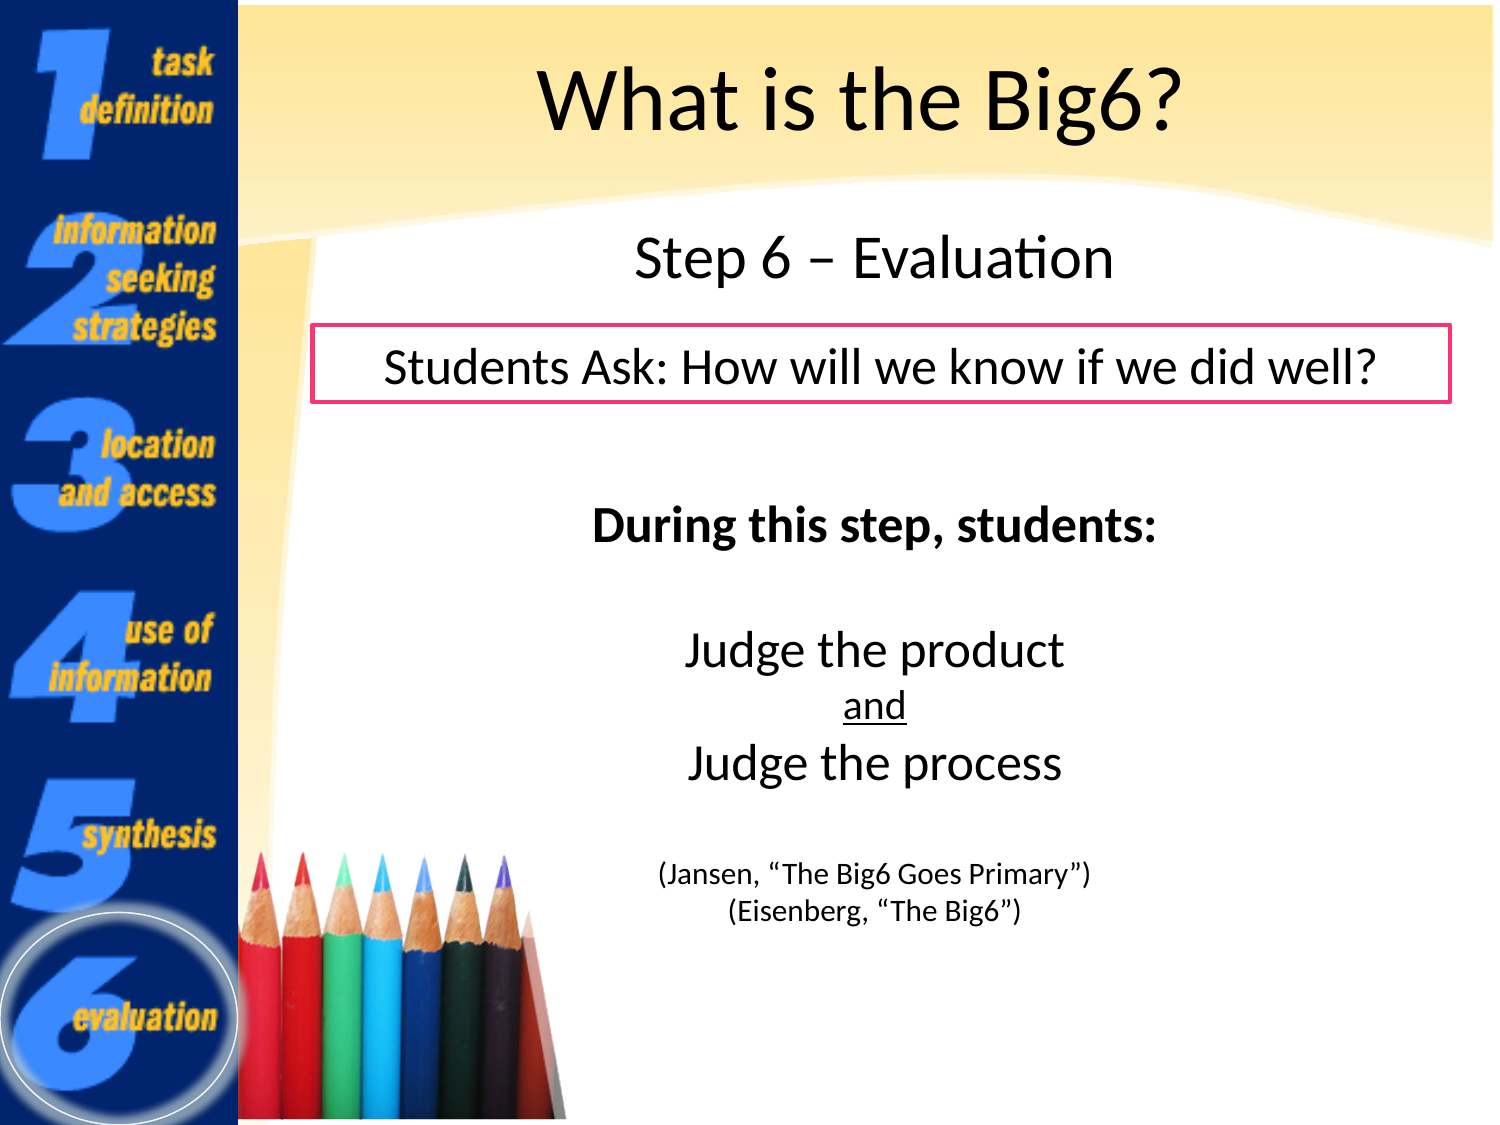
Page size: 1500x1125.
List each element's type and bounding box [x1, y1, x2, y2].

text_box [0, 0, 1500, 1125]
